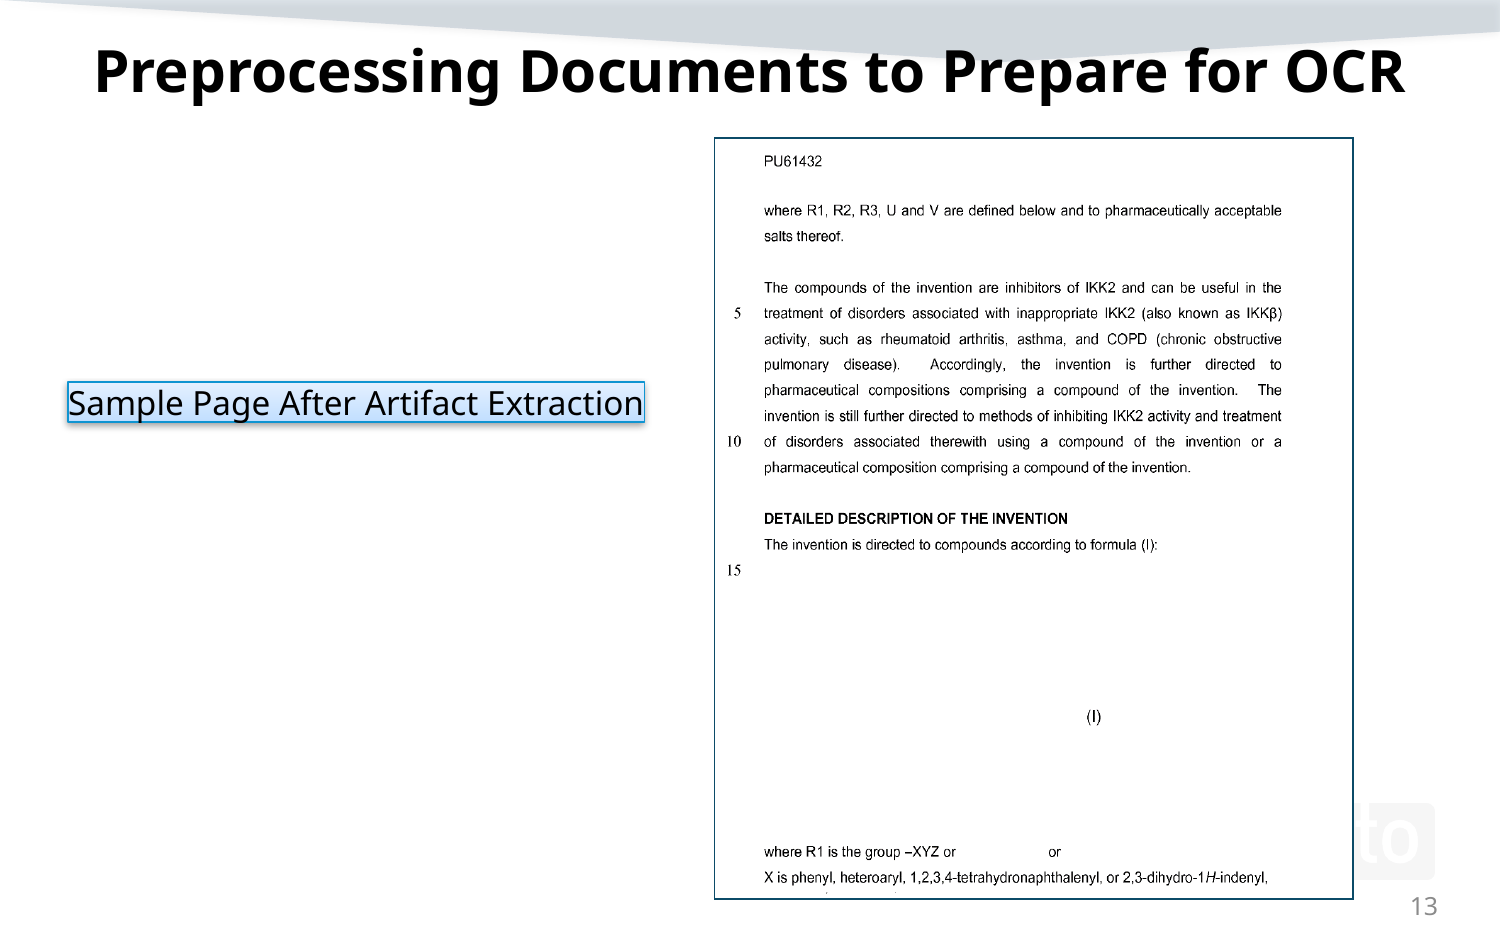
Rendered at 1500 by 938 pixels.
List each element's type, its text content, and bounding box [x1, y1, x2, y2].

text_box Sample Page After Artifact Extraction [67, 381, 645, 423]
title Preprocessing Documents to Prepare for OCR [18, 19, 1482, 119]
slide_number 13 [1135, 882, 1454, 933]
picture [714, 138, 1353, 899]
